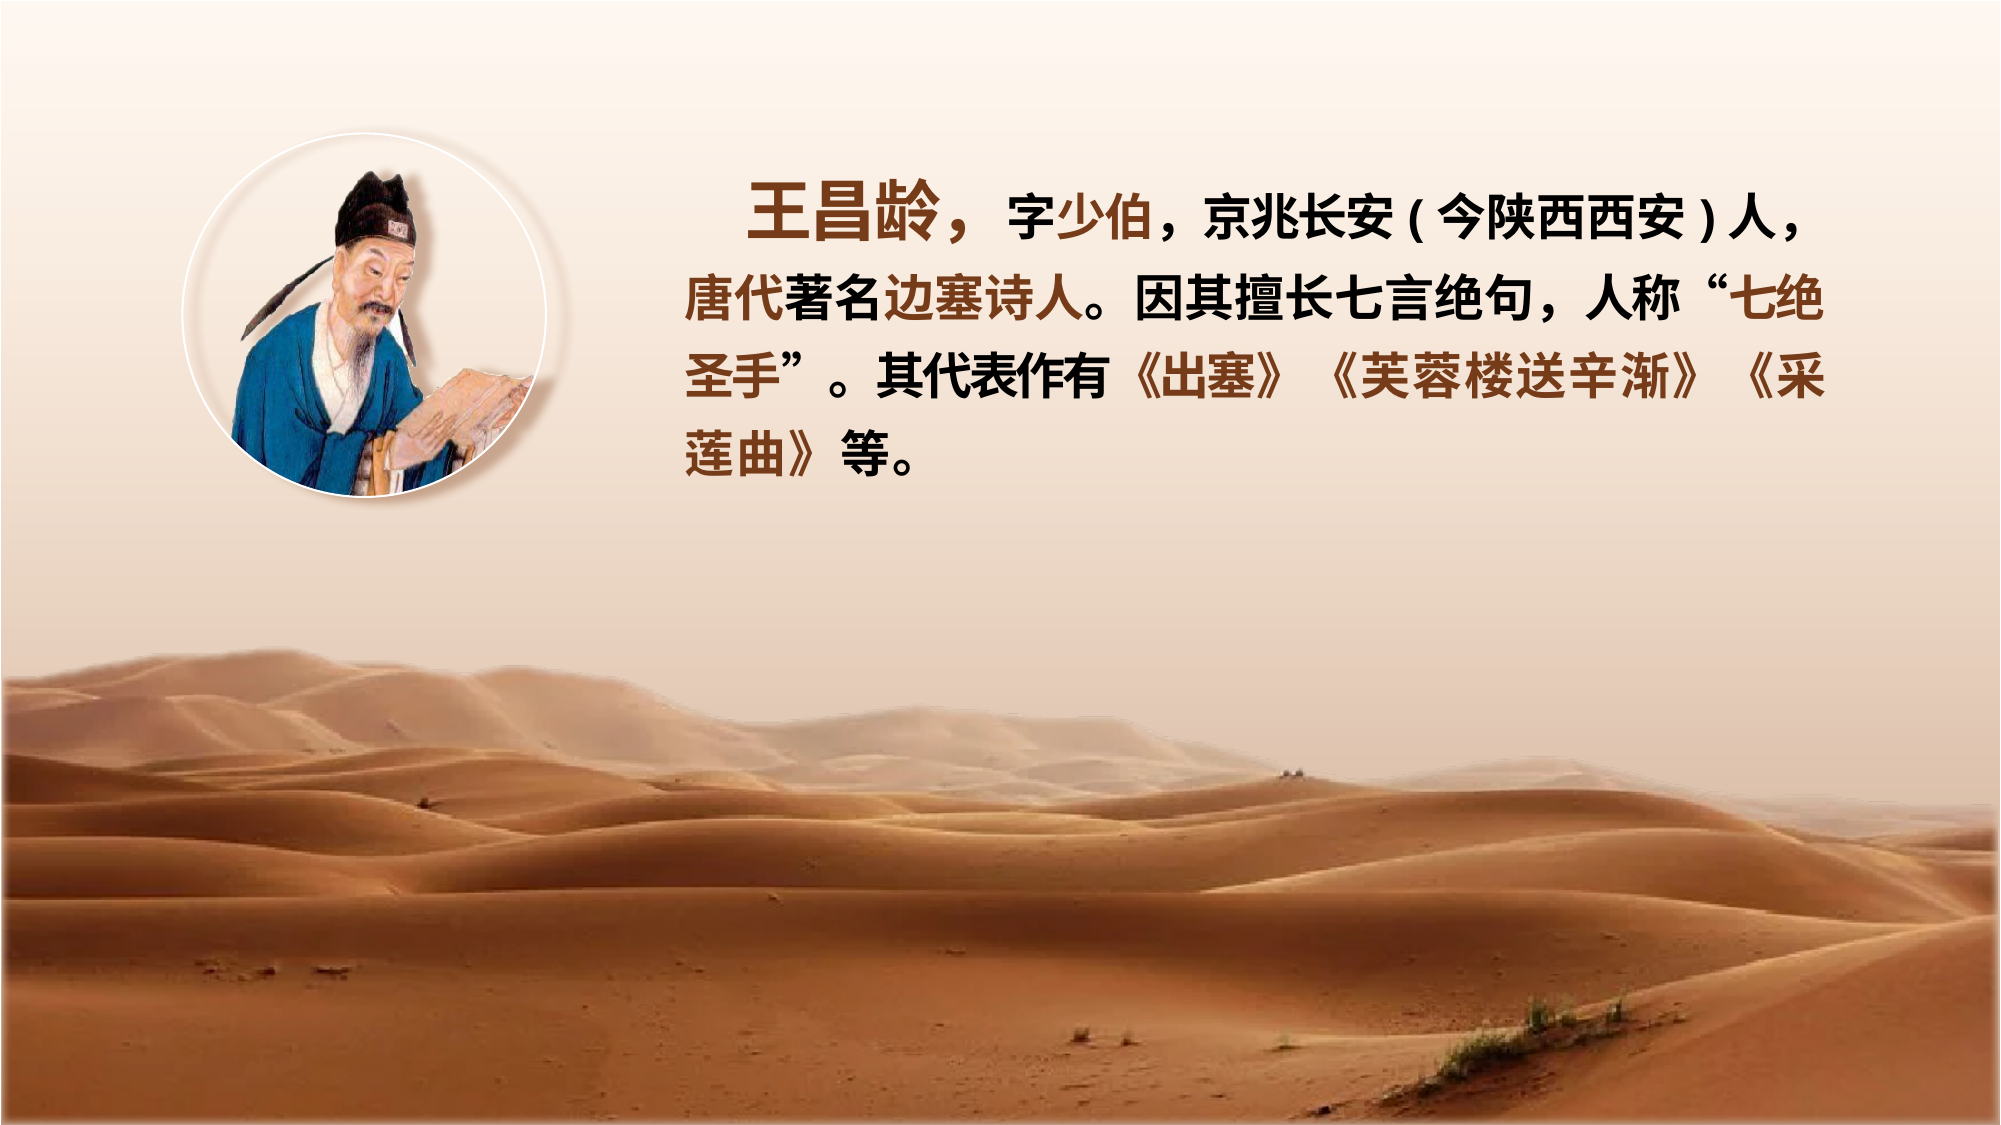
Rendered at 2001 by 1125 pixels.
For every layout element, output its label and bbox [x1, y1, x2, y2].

text_box [1, 1, 2000, 1125]
text_box [182, 133, 1872, 497]
